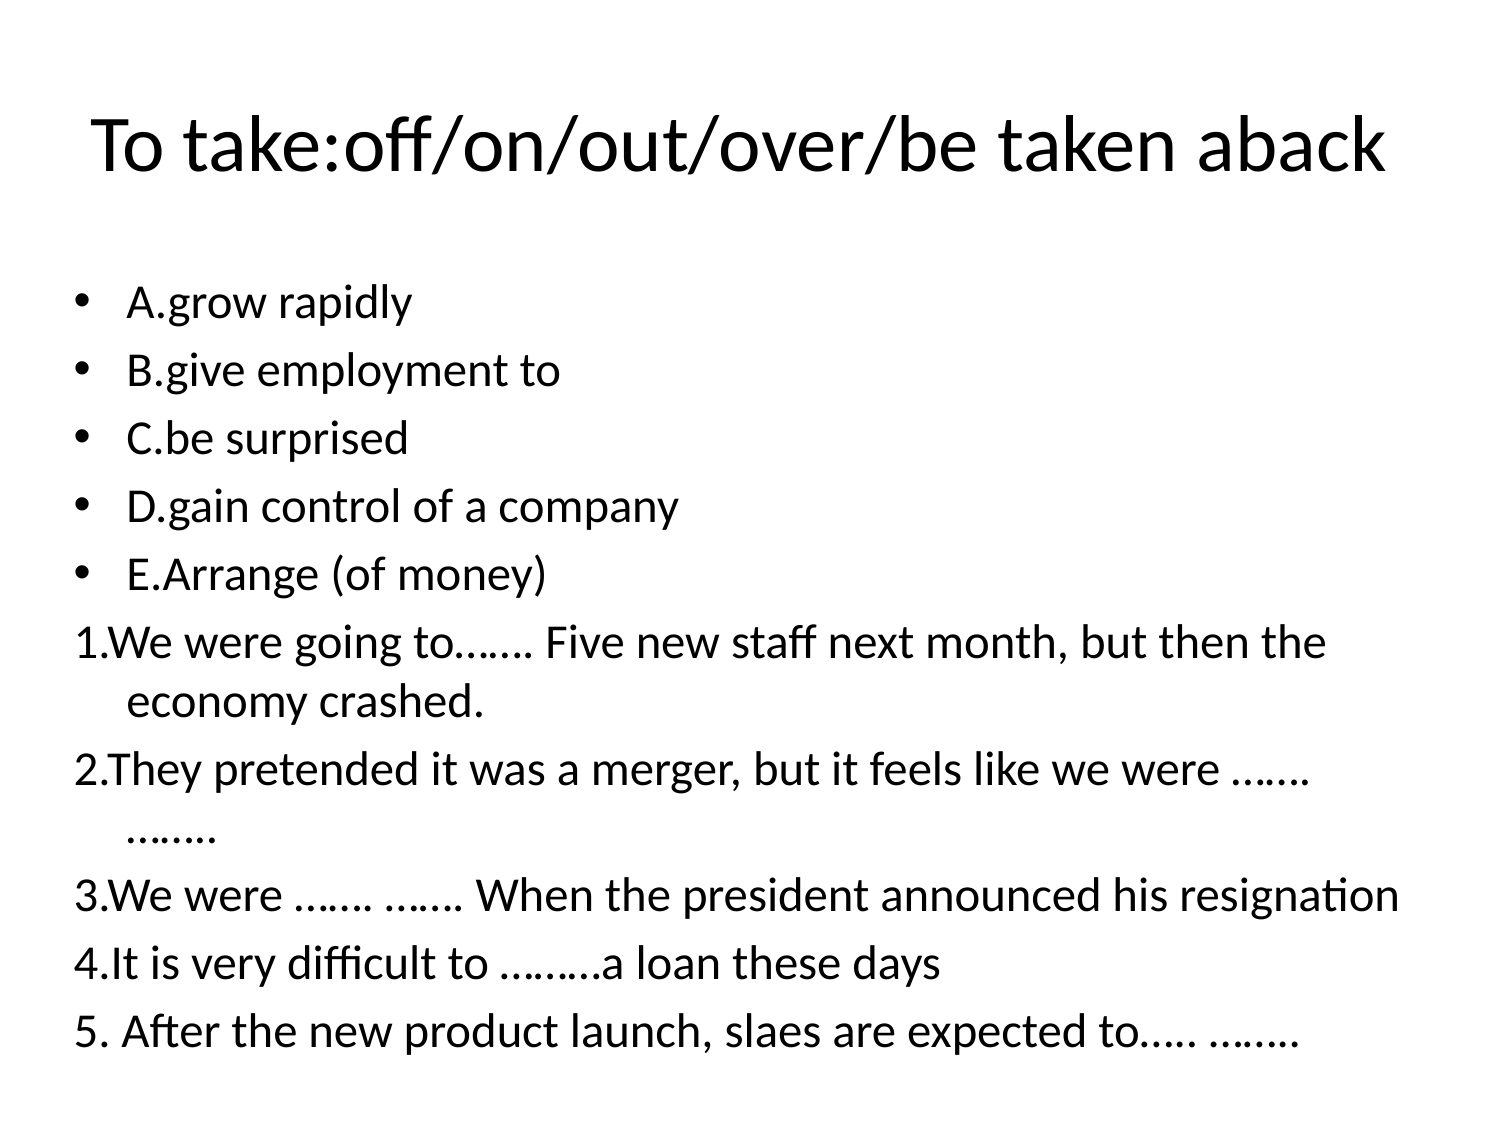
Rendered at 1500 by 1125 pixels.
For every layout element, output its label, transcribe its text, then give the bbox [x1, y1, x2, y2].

list A.grow rapidly B.give employment to C.be surprised D.gain control of a company E.Arrange (of money) 1.We were going to……. Five new staff next month, but then the economy crashed. 2.They pretended it was a merger, but it feels like we were ……. …….. 3.We were ……. ……. When the president announced his resignation 4.It is very difficult to ………a loan these days 5. After the new product launch, slaes are expected to….. …….. [58, 262, 1425, 1067]
title To take:off/on/out/over/be taken aback [75, 45, 1425, 233]
